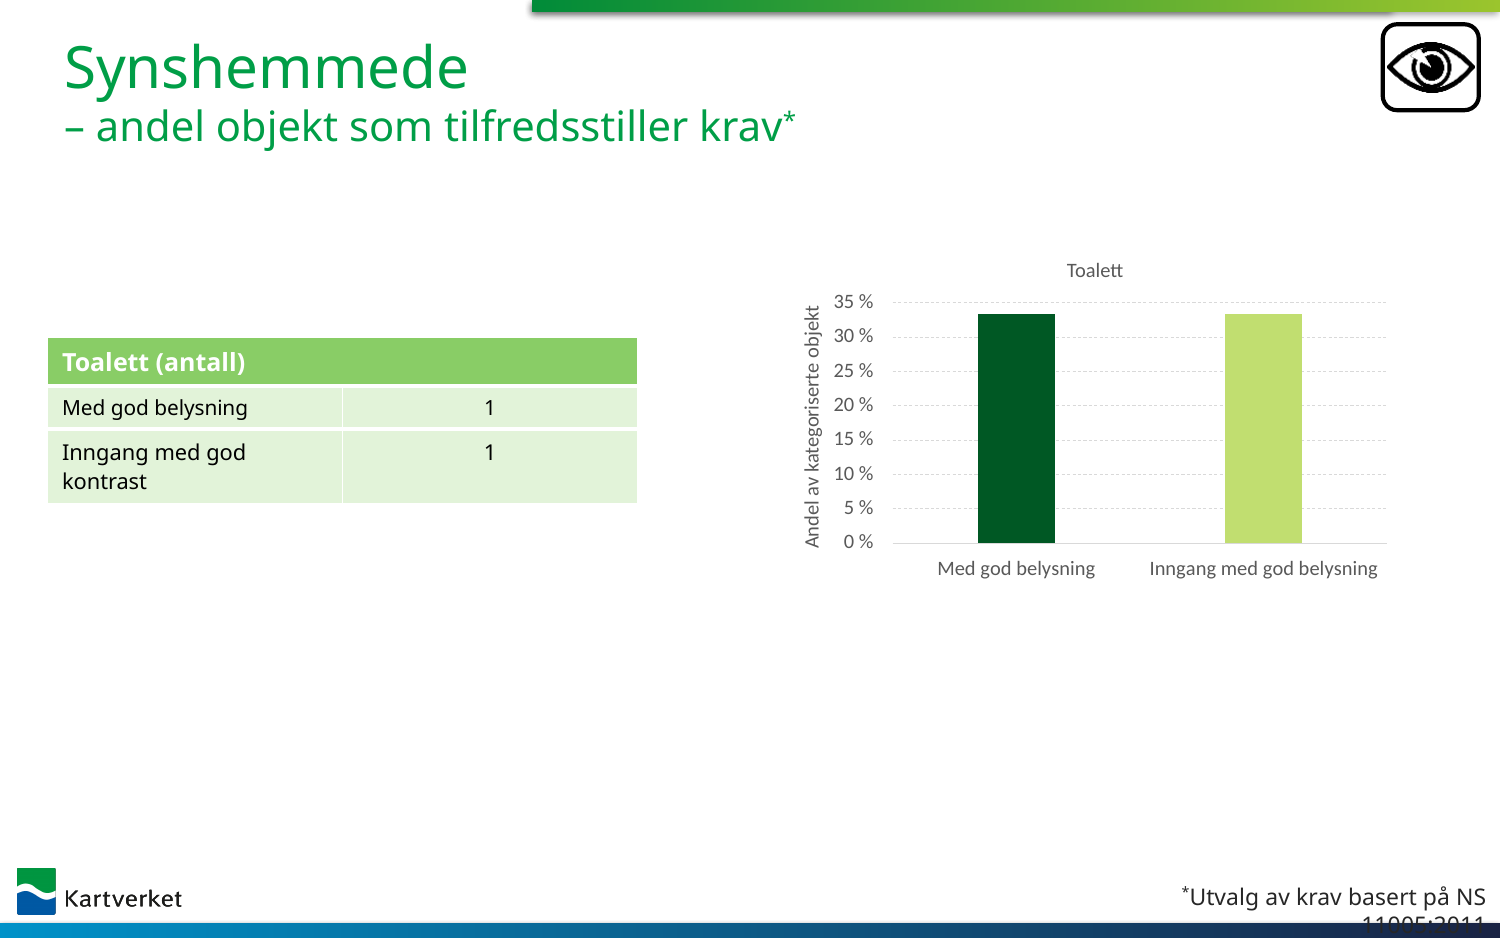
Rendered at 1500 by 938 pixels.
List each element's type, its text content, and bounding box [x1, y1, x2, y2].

table_cell Med god belysning [48, 388, 342, 427]
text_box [1382, 24, 1480, 111]
table_cell Inngang med god kontrast [48, 431, 342, 503]
table_header Toalett (antall) [48, 338, 637, 384]
table_cell 1 [343, 388, 637, 427]
text_box Synshemmede – andel objekt som tilfredsstiller krav* [49, 24, 1431, 158]
text_box *Utvalg av krav basert på NS 11005:2011 [1068, 873, 1500, 938]
picture [791, 249, 1400, 589]
table_cell 1 [343, 431, 637, 503]
